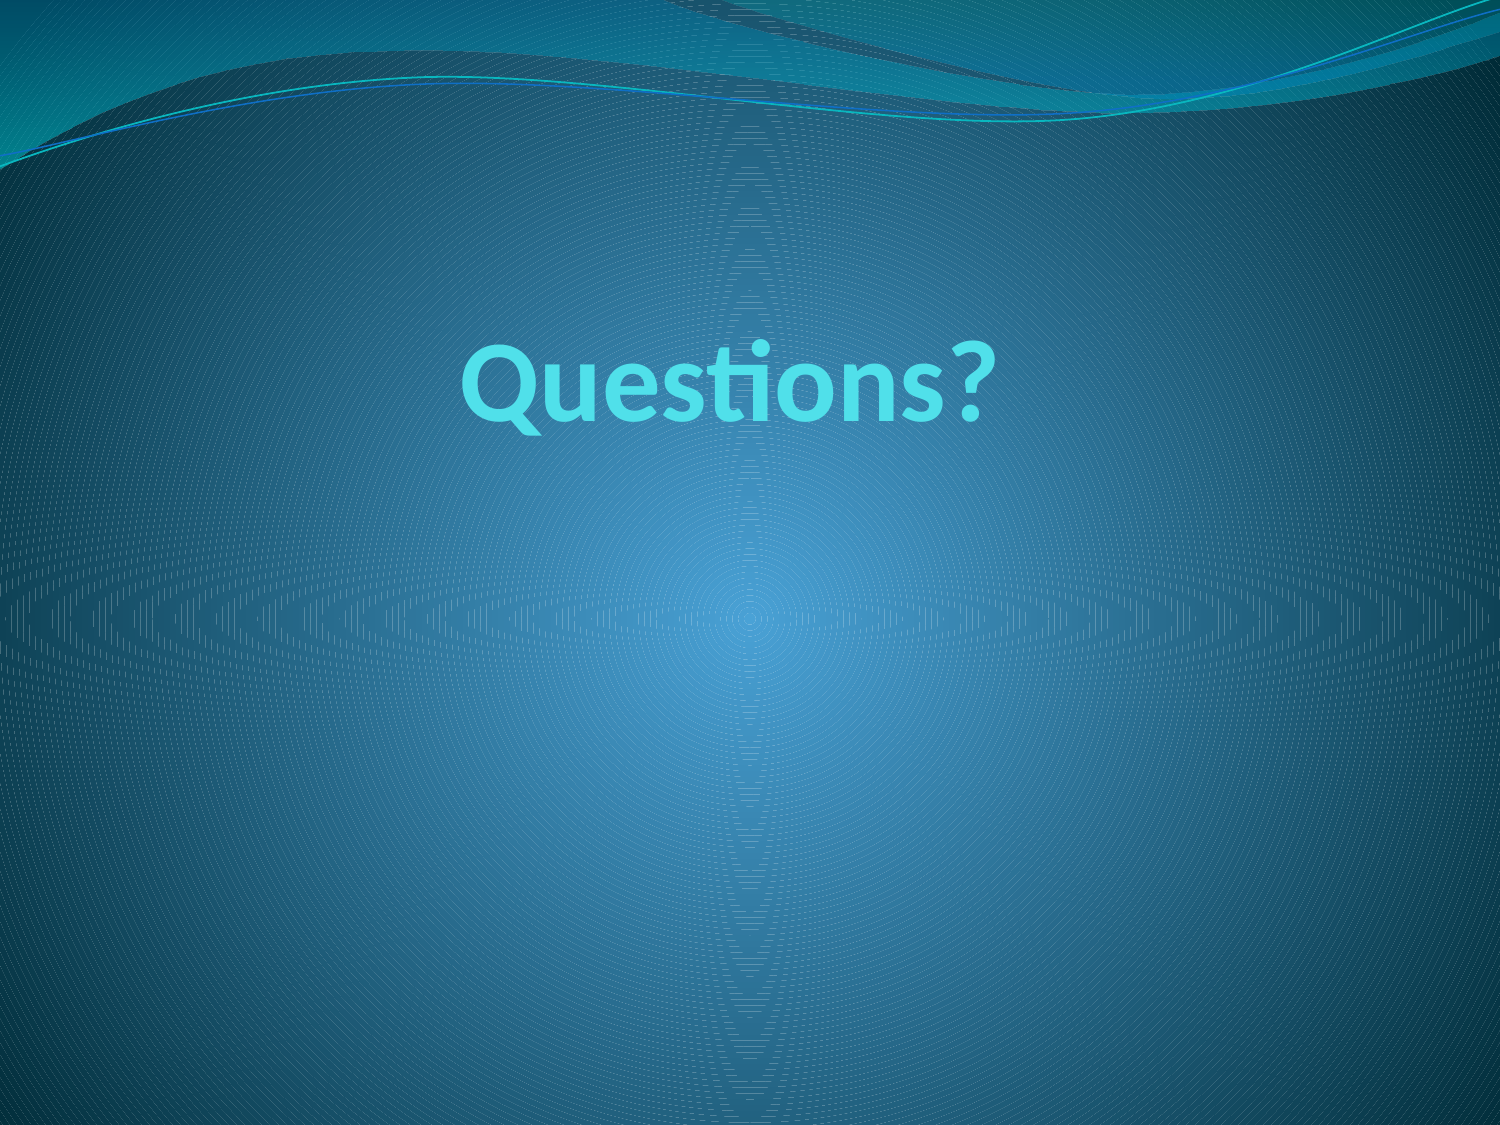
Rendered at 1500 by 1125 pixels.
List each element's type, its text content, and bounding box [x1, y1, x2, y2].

title Questions? [87, 224, 1376, 525]
